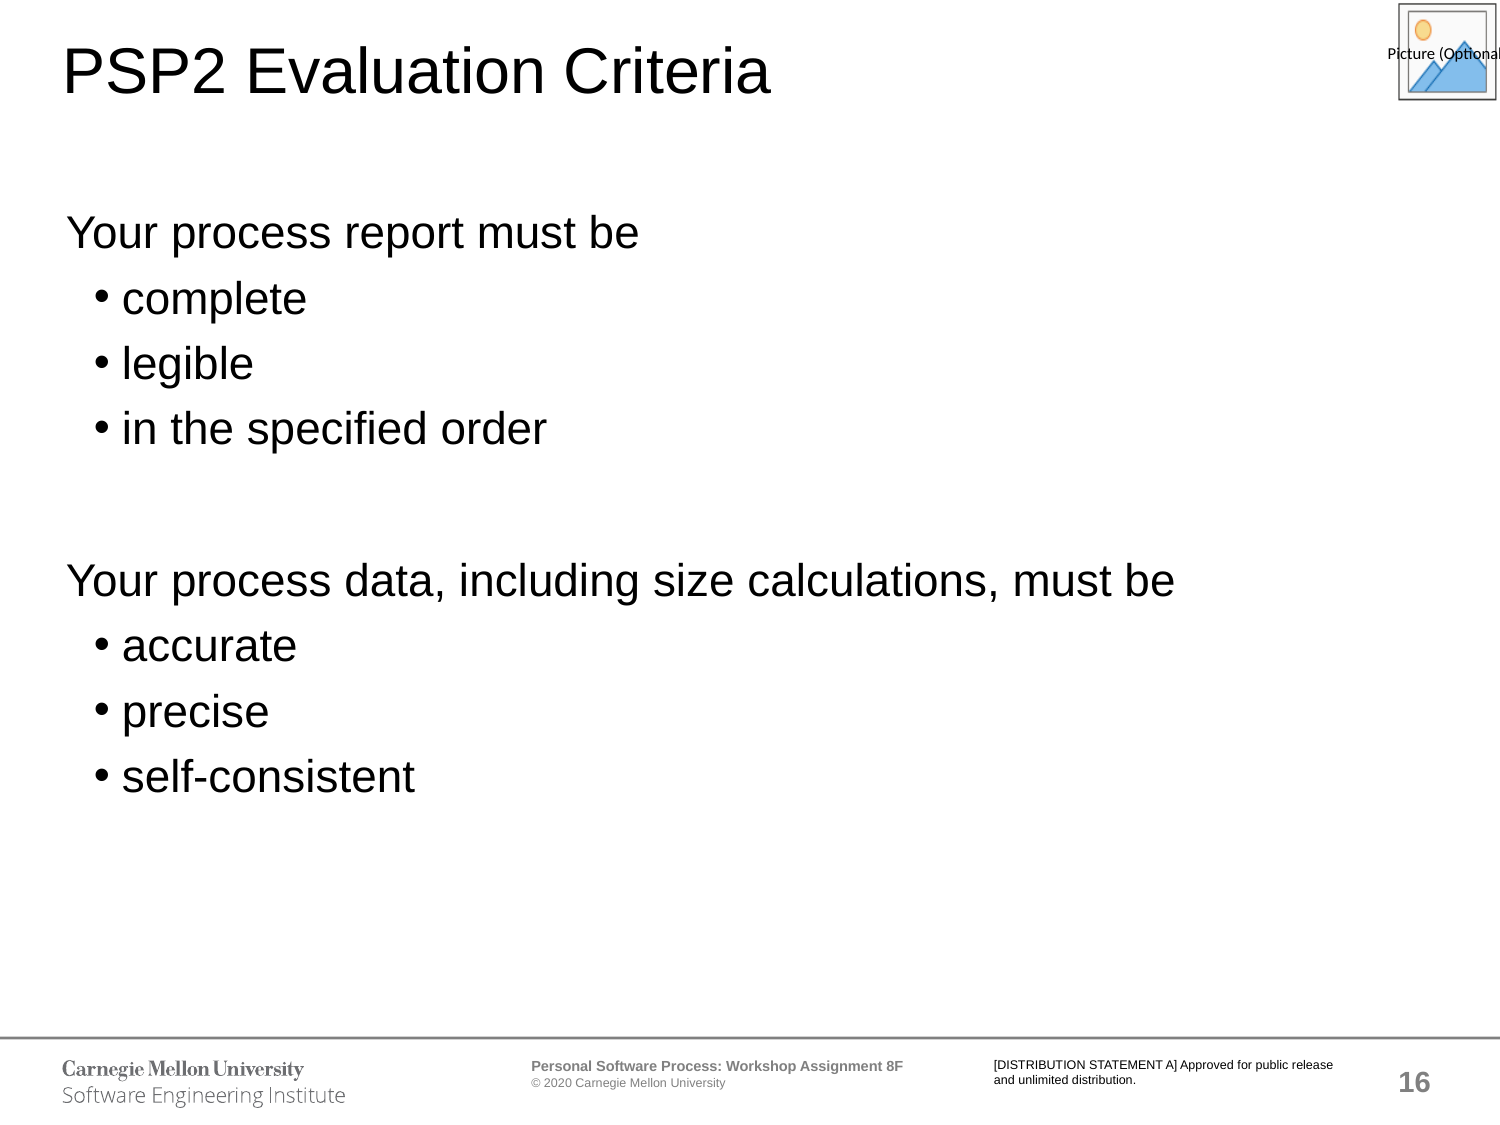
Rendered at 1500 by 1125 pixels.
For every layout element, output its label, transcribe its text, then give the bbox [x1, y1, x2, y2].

picture [1394, 0, 1500, 105]
title PSP2 Evaluation Criteria [62, 37, 1338, 182]
list Your process report must be complete legible in the specified order Your process data, including size calculations, must be accurate precise self-consistent [65, 202, 1431, 1026]
